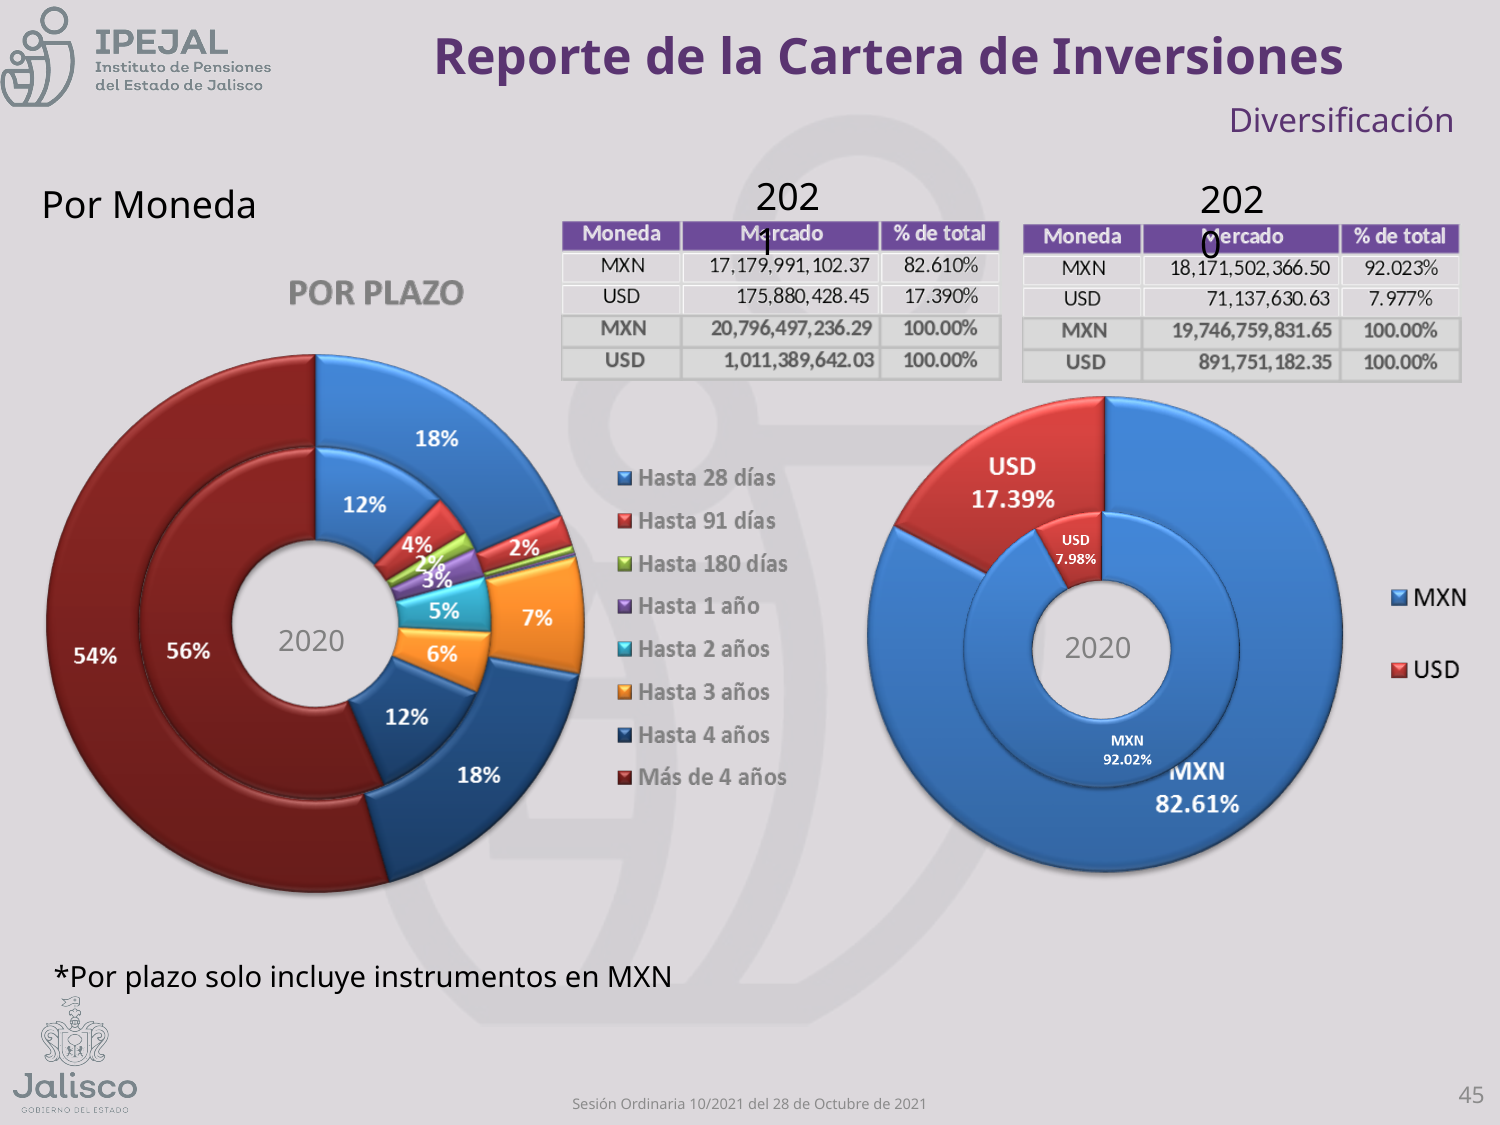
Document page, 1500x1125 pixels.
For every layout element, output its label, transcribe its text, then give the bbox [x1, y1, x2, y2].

footer Sesión Ordinaria 10/2021 del 28 de Octubre de 2021 [472, 1074, 1028, 1125]
text_box Reporte de la Cartera de Inversiones [277, 23, 1500, 149]
text_box *Por plazo solo incluye instrumentos en MXN [38, 991, 742, 1001]
picture [0, 202, 1500, 979]
text_box 2020 [1185, 168, 1296, 222]
slide_number 45 [1411, 1066, 1500, 1125]
picture [0, 988, 166, 1125]
picture [0, 6, 271, 107]
text_box 2021 [741, 165, 852, 202]
text_box Por Moneda [26, 173, 390, 202]
text_box Diversificación [277, 92, 1470, 147]
